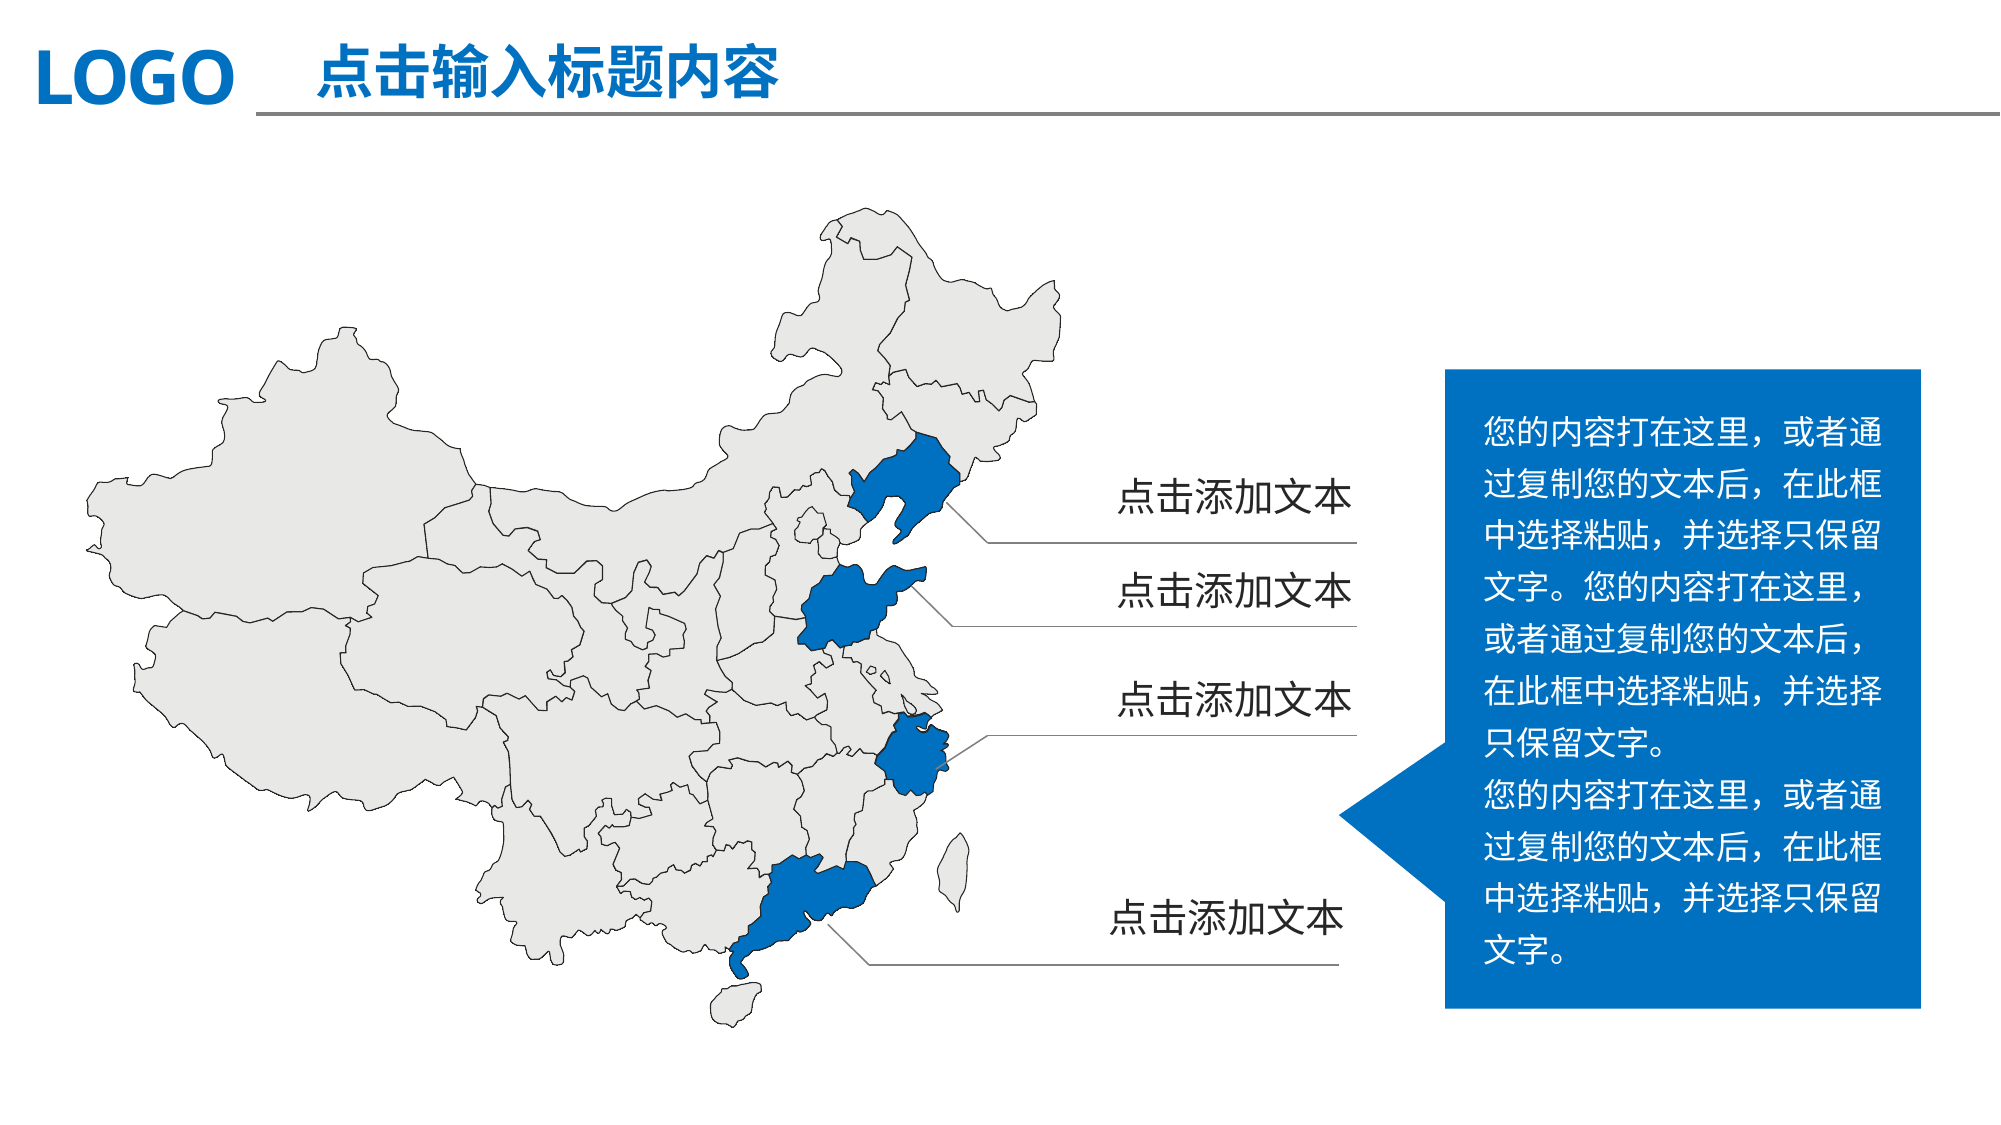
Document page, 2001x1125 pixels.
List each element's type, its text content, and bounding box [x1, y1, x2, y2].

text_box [911, 585, 953, 627]
text_box 点击添加文本 [1093, 885, 1361, 949]
text_box [1336, 367, 1923, 1011]
text_box 您的内容打在这里，或者通过复制您的文本后，在此框中选择粘贴，并选择只保留文字。您的内容打在这里，或者通过复制您的文本后，在此框中选择粘贴，并选择只保留文字。 您的内容打在这里，或者通过复制您的文本后，在此框中选择粘贴，并选择只保留文字。 [1468, 391, 1921, 977]
text_box 点击添加文本 [1101, 464, 1369, 527]
text_box 点击添加文本 [1101, 667, 1369, 731]
text_box 点击添加文本 [1101, 558, 1369, 622]
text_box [86, 208, 1061, 1028]
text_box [946, 502, 988, 544]
text_box 点击输入标题内容 [278, 28, 818, 113]
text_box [935, 735, 988, 770]
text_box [827, 924, 870, 966]
